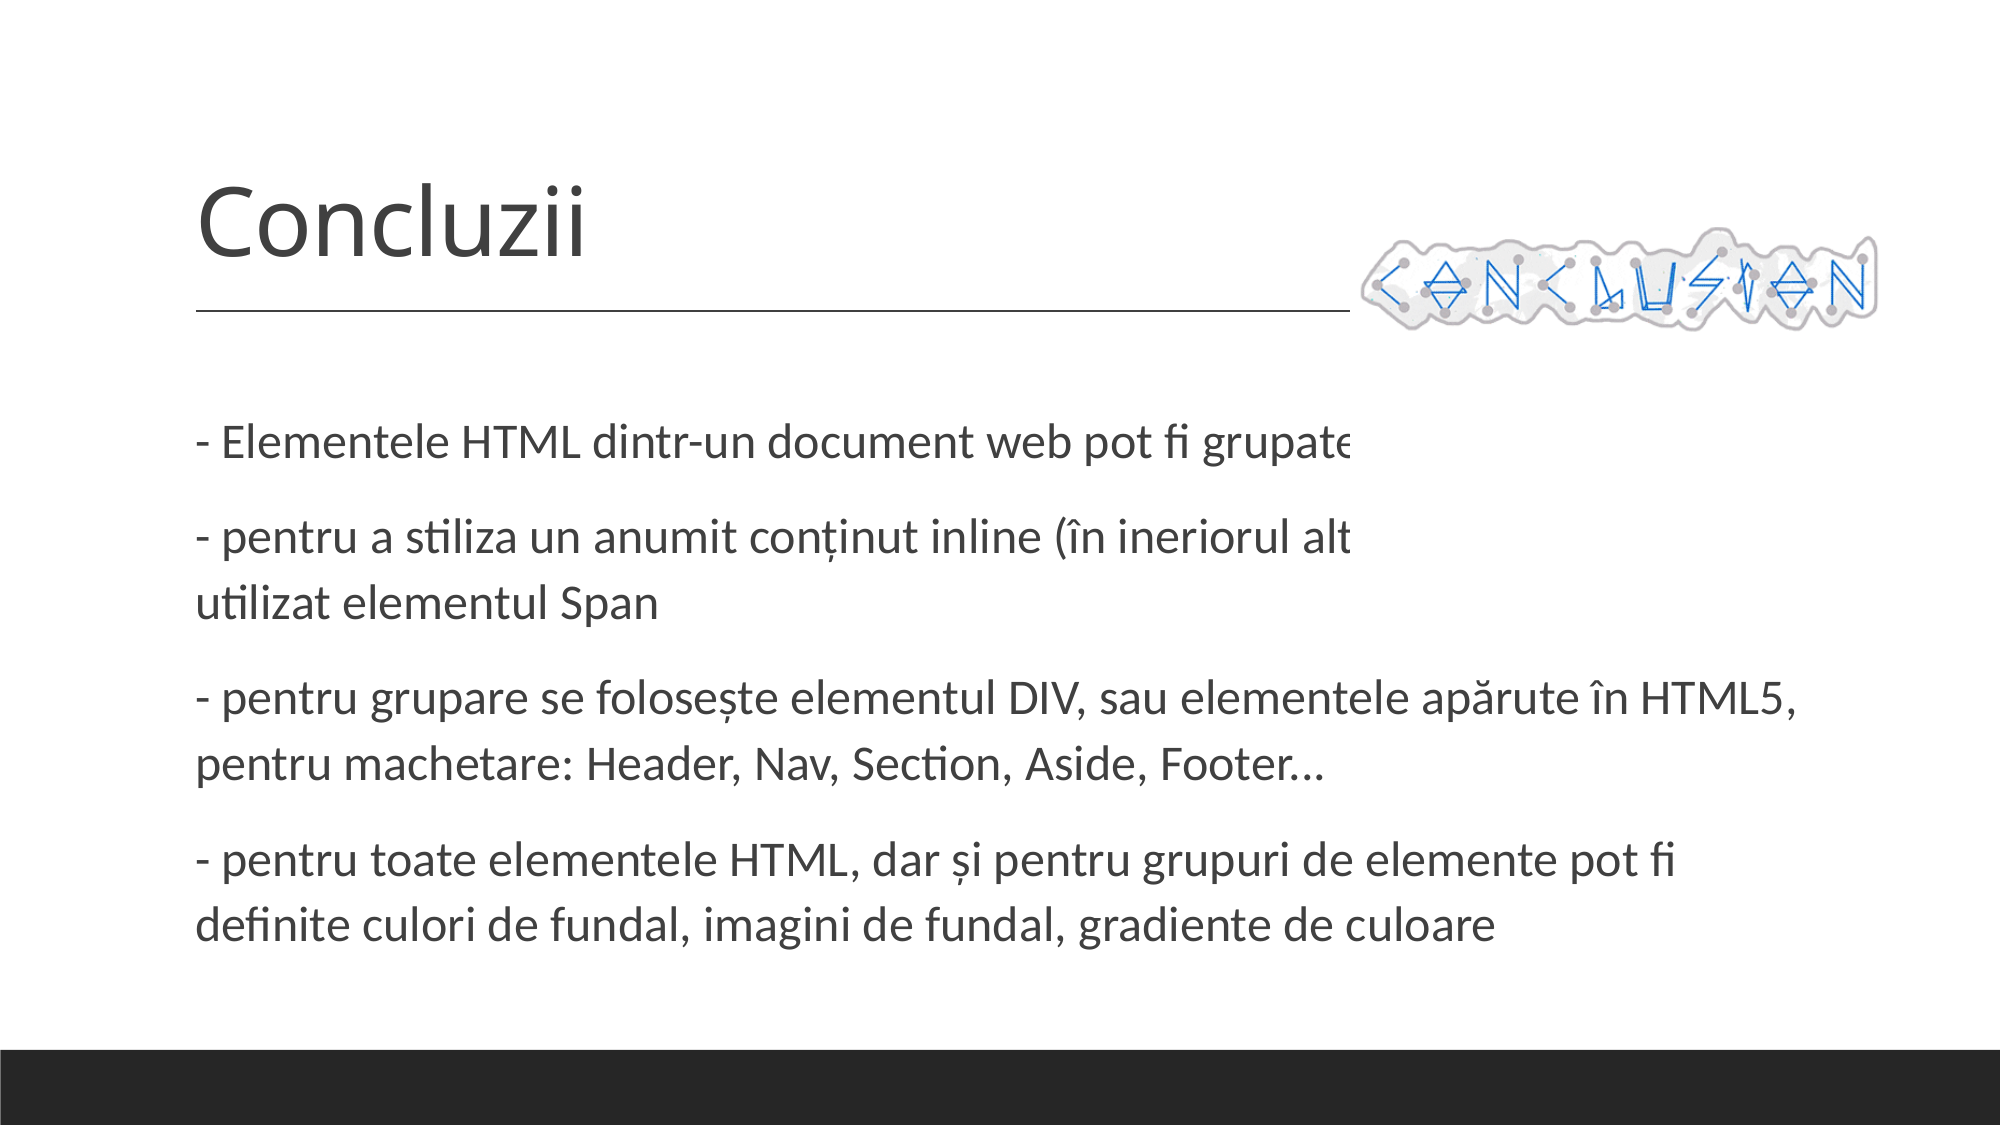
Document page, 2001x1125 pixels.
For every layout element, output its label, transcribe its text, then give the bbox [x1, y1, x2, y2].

title Concluzii [180, 47, 1347, 285]
picture [1350, 25, 1889, 563]
list - Elementele HTML dintr-un document web pot fi grupate la necesitate - pentru a stiliza un anumit conținut inline (în ineriorul altui element) poate fi utilizat elementul Span - pentru grupare se folosește elementul DIV, sau elementele apărute în HTML5, pentru machetare: Header, Nav, Section, Aside, Footer... - pentru toate elementele HTML, dar și pentru grupuri de elemente pot fi definite culori de fundal, imagini de fundal, gradiente de culoare [180, 395, 1830, 963]
